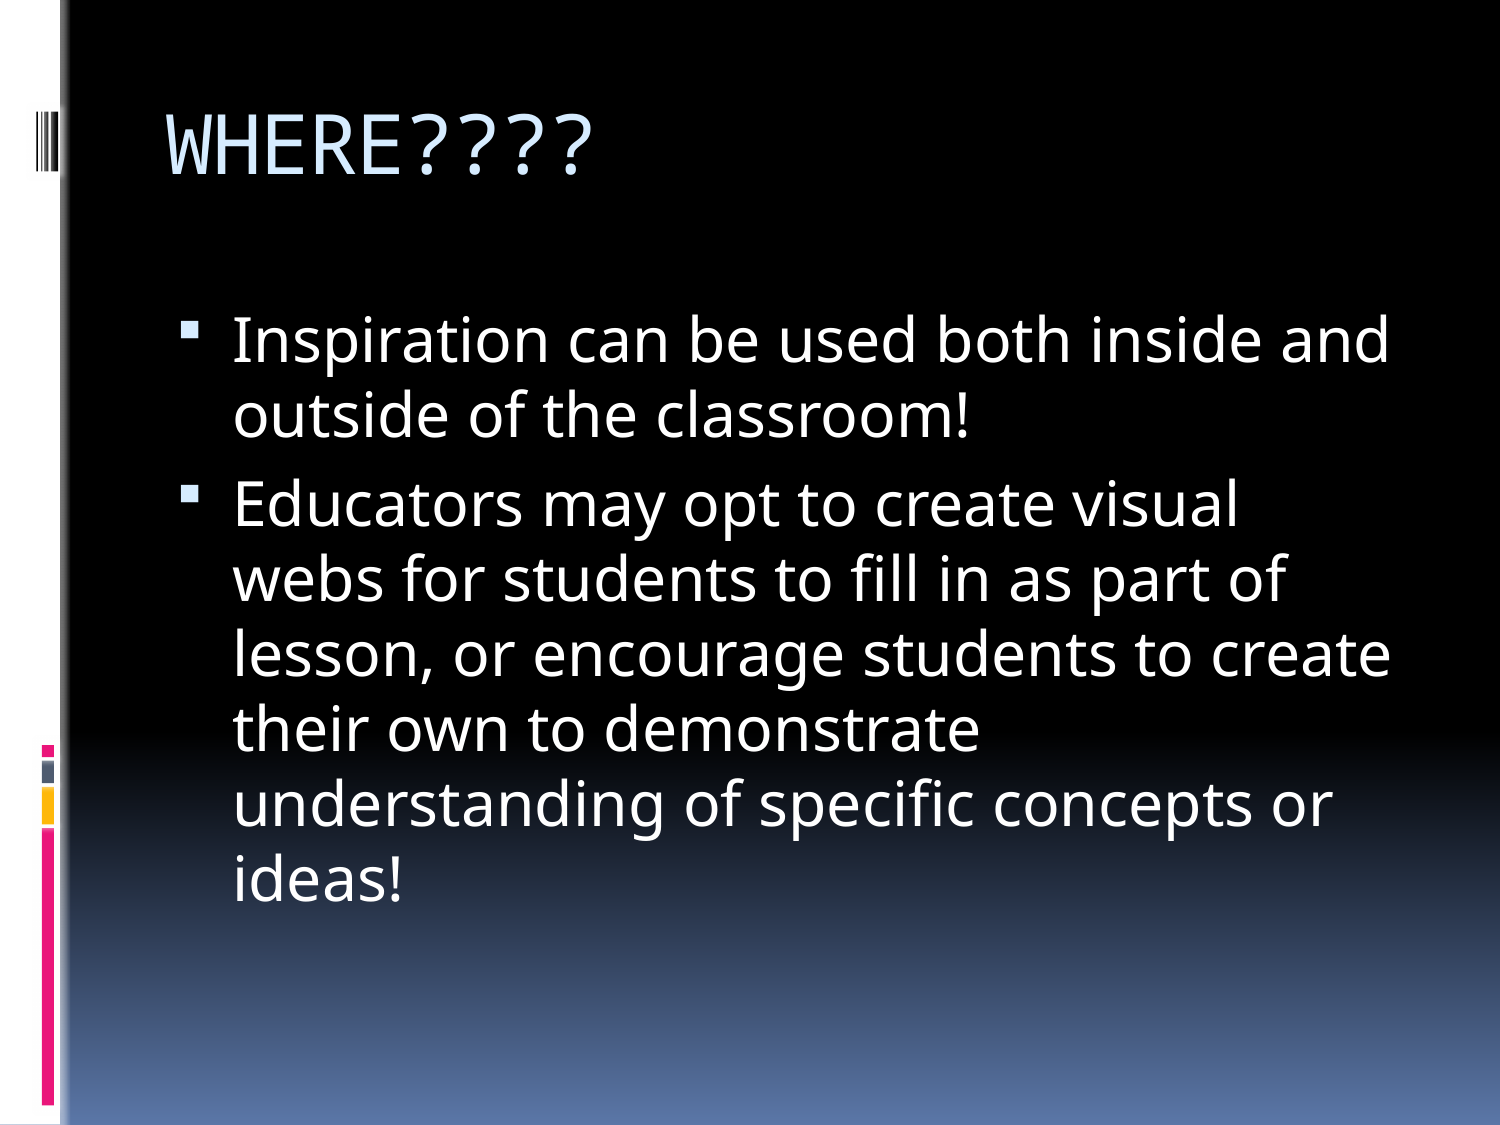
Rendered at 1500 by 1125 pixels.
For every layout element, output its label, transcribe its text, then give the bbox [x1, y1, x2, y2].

list Inspiration can be used both inside and outside of the classroom! Educators may opt to create visual webs for students to fill in as part of lesson, or encourage students to create their own to demonstrate understanding of specific concepts or ideas! [150, 292, 1425, 1043]
title WHERE???? [150, 83, 1425, 234]
